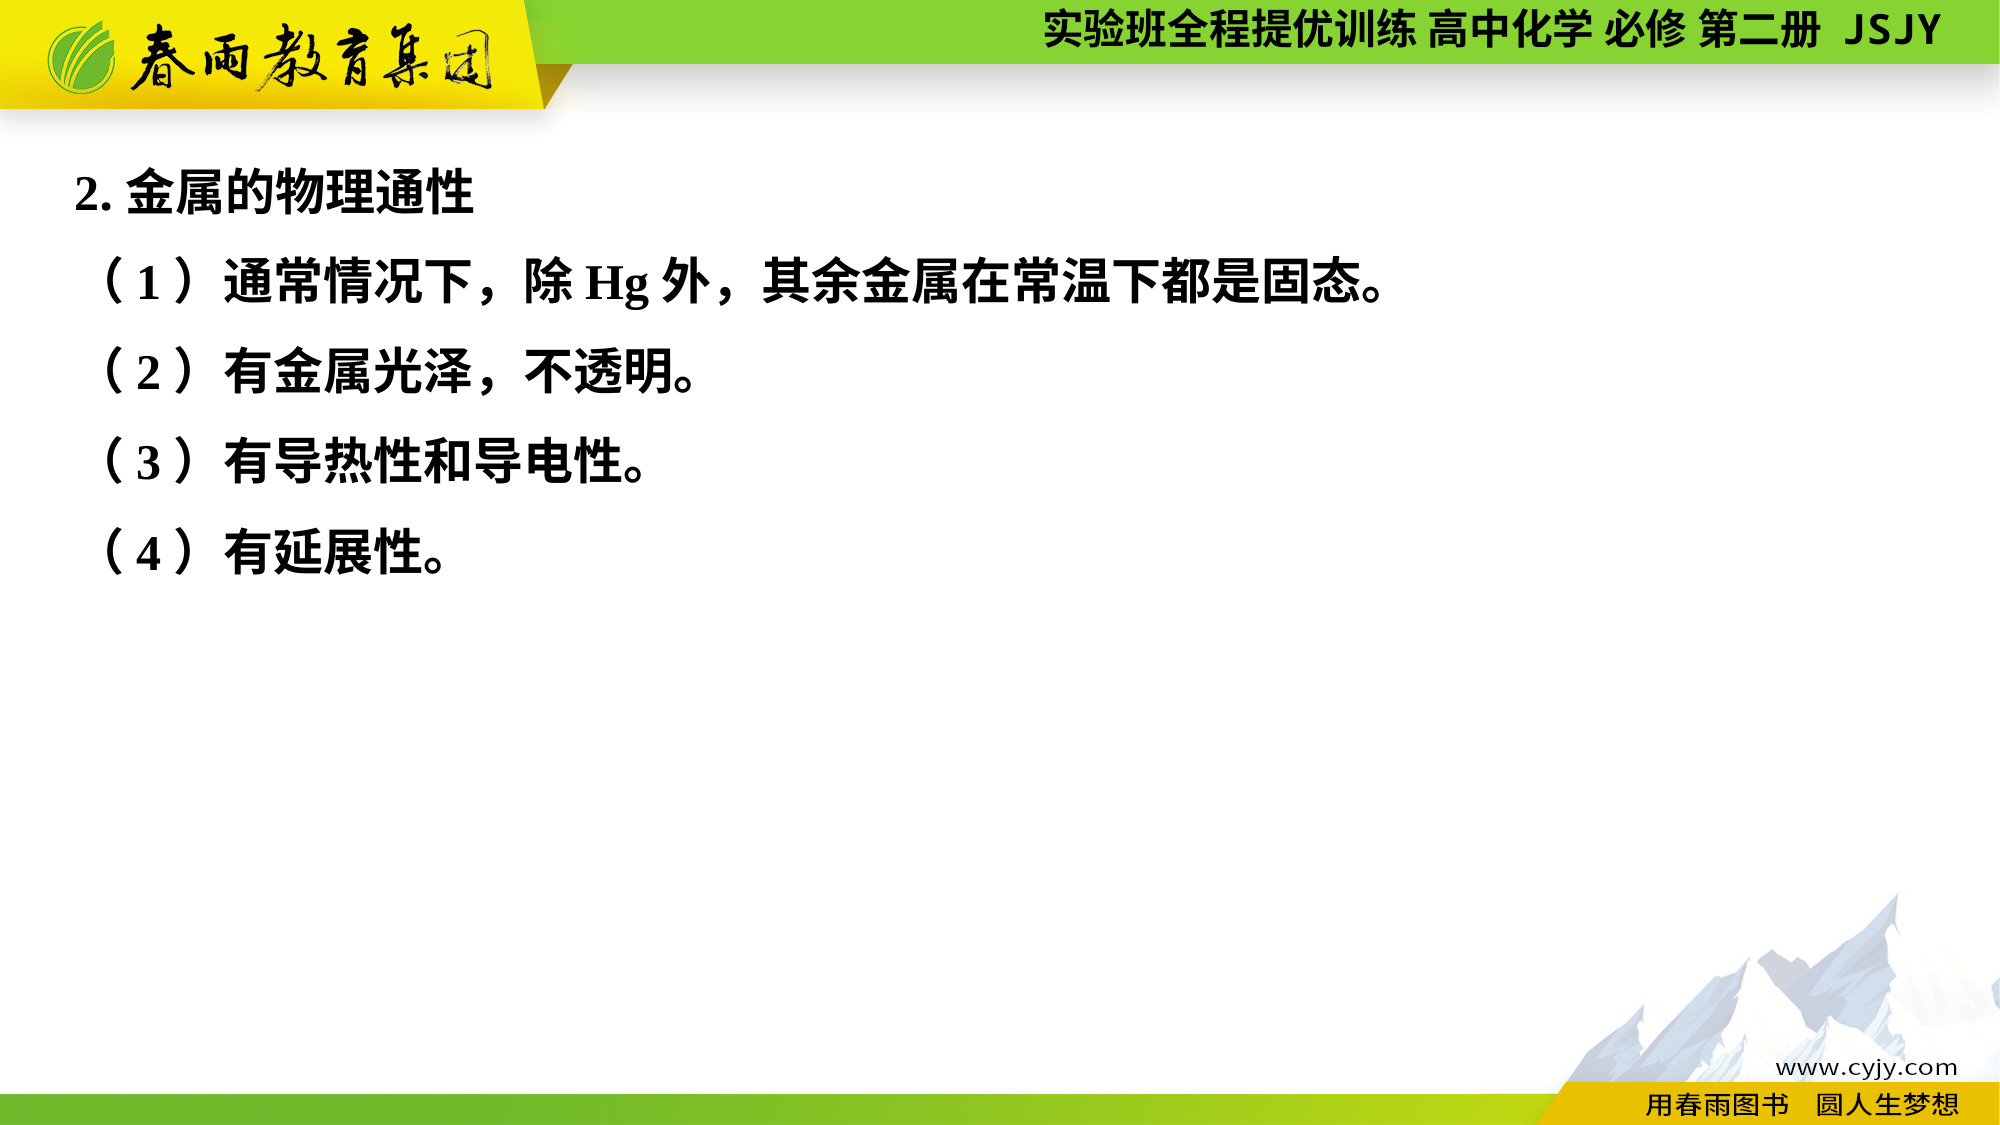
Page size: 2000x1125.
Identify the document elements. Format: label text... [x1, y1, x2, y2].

list 2.金属的物理通性 （1）通常情况下，除Hg外，其余金属在常温下都是固态。 （2）有金属光泽，不透明。 （3）有导热性和导电性。 （4）有延展性。 [59, 122, 1944, 581]
picture [0, 0, 2000, 1125]
